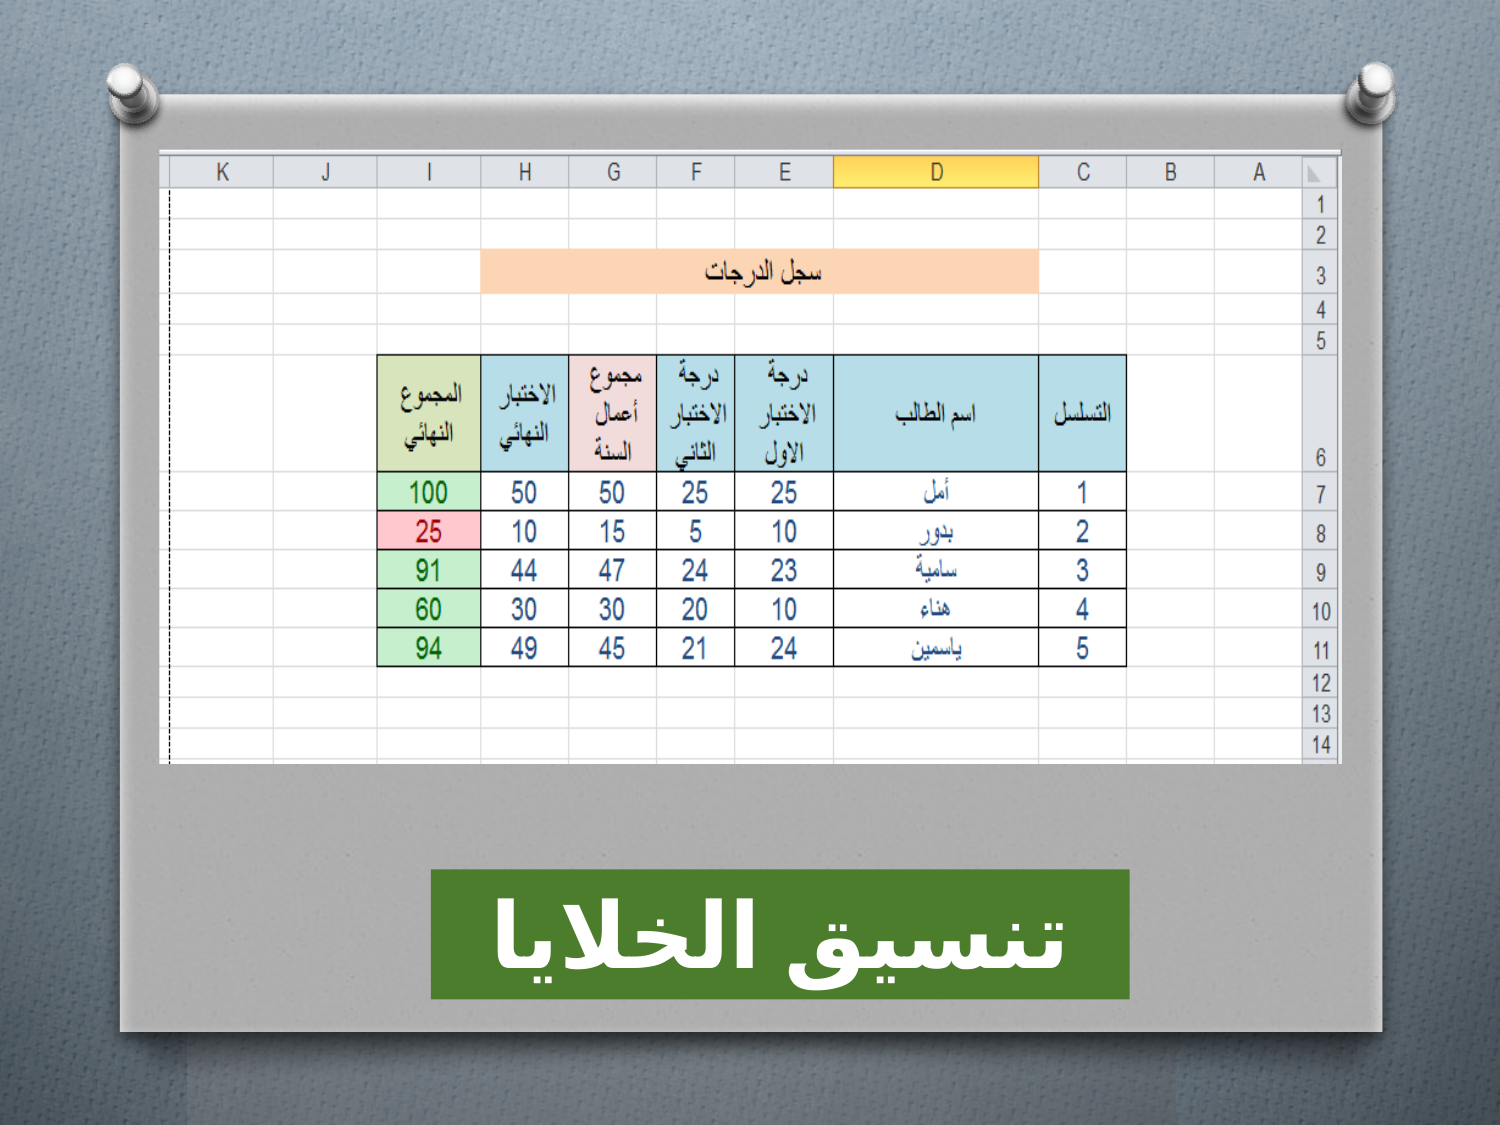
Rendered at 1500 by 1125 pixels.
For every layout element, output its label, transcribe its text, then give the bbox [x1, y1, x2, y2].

picture [1317, 35, 1439, 156]
text_box تنسيق الخلايا [430, 869, 1130, 1000]
picture [75, 29, 1343, 764]
